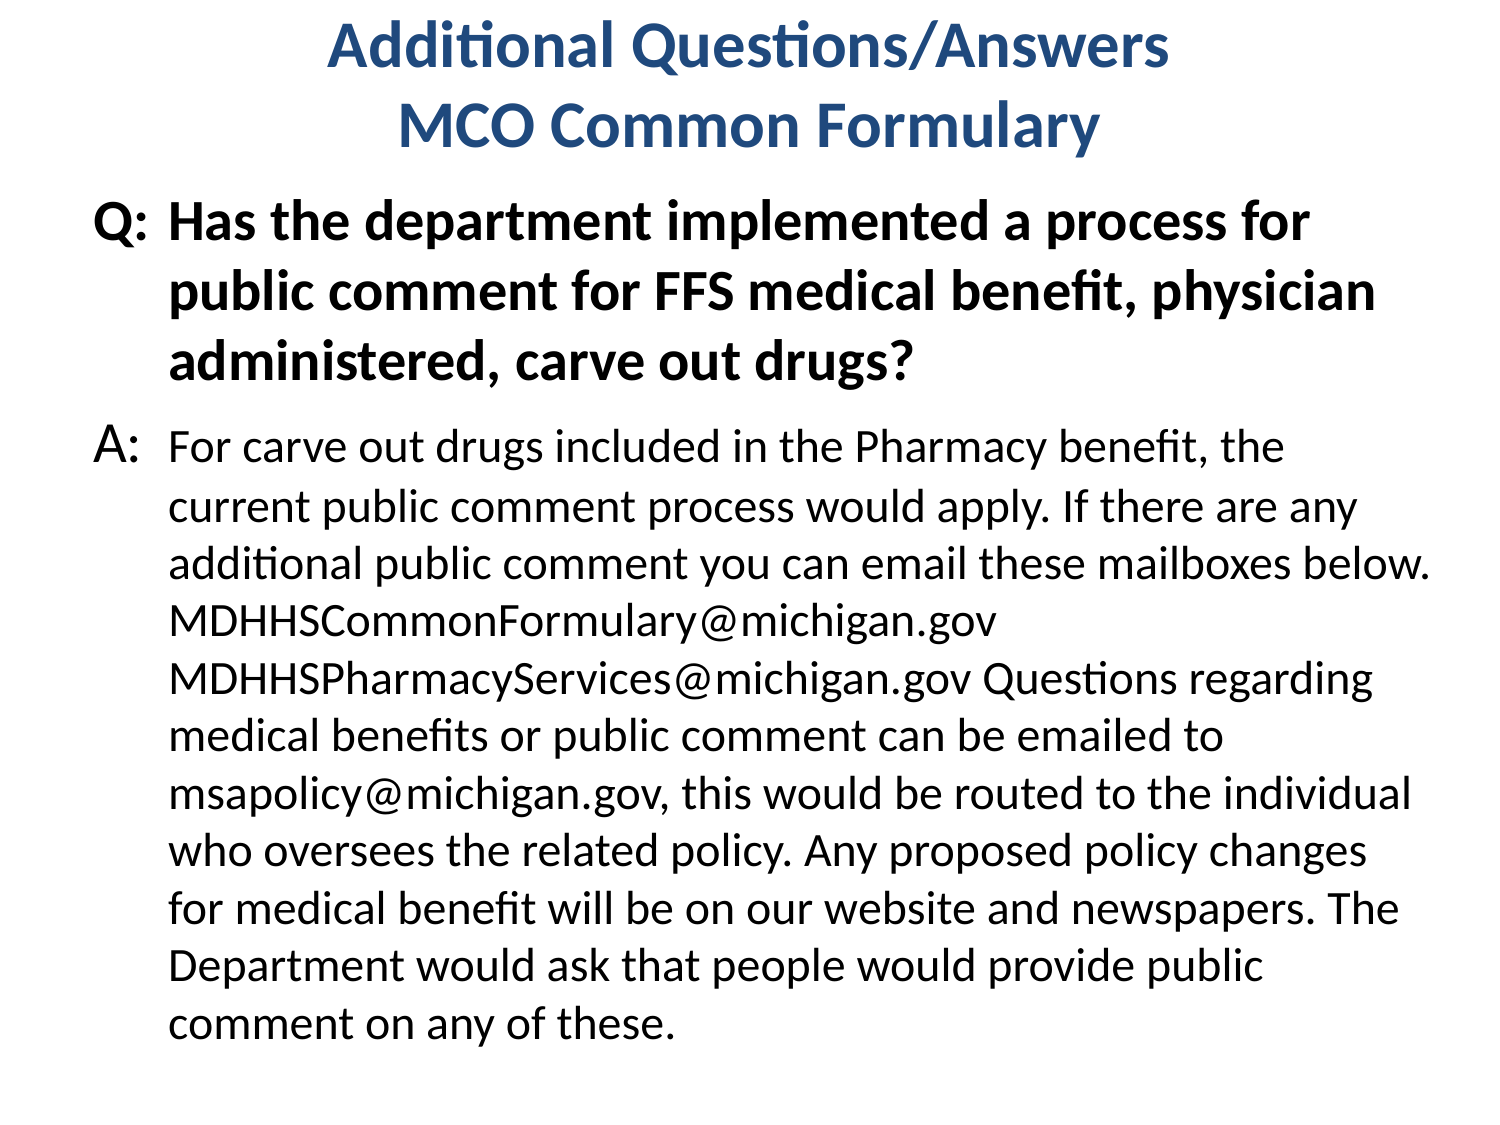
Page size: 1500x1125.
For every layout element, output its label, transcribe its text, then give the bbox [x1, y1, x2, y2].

title Additional Questions/Answers MCO Common Formulary [49, 37, 1450, 125]
list Q: Has the department implemented a process for public comment for FFS medical benefit, physician administered, carve out drugs? A: For carve out drugs included in the Pharmacy benefit, the current public comment process would apply. If there are any additional public comment you can email these mailboxes below. MDHHSCommonFormulary@michigan.gov MDHHSPharmacyServices@michigan.gov Questions regarding medical benefits or public comment can be emailed to msapolicy@michigan.gov, this would be routed to the individual who oversees the related policy. Any proposed policy changes for medical benefit will be on our website and newspapers. The Department would ask that people would provide public comment on any of these. [78, 174, 1450, 1063]
